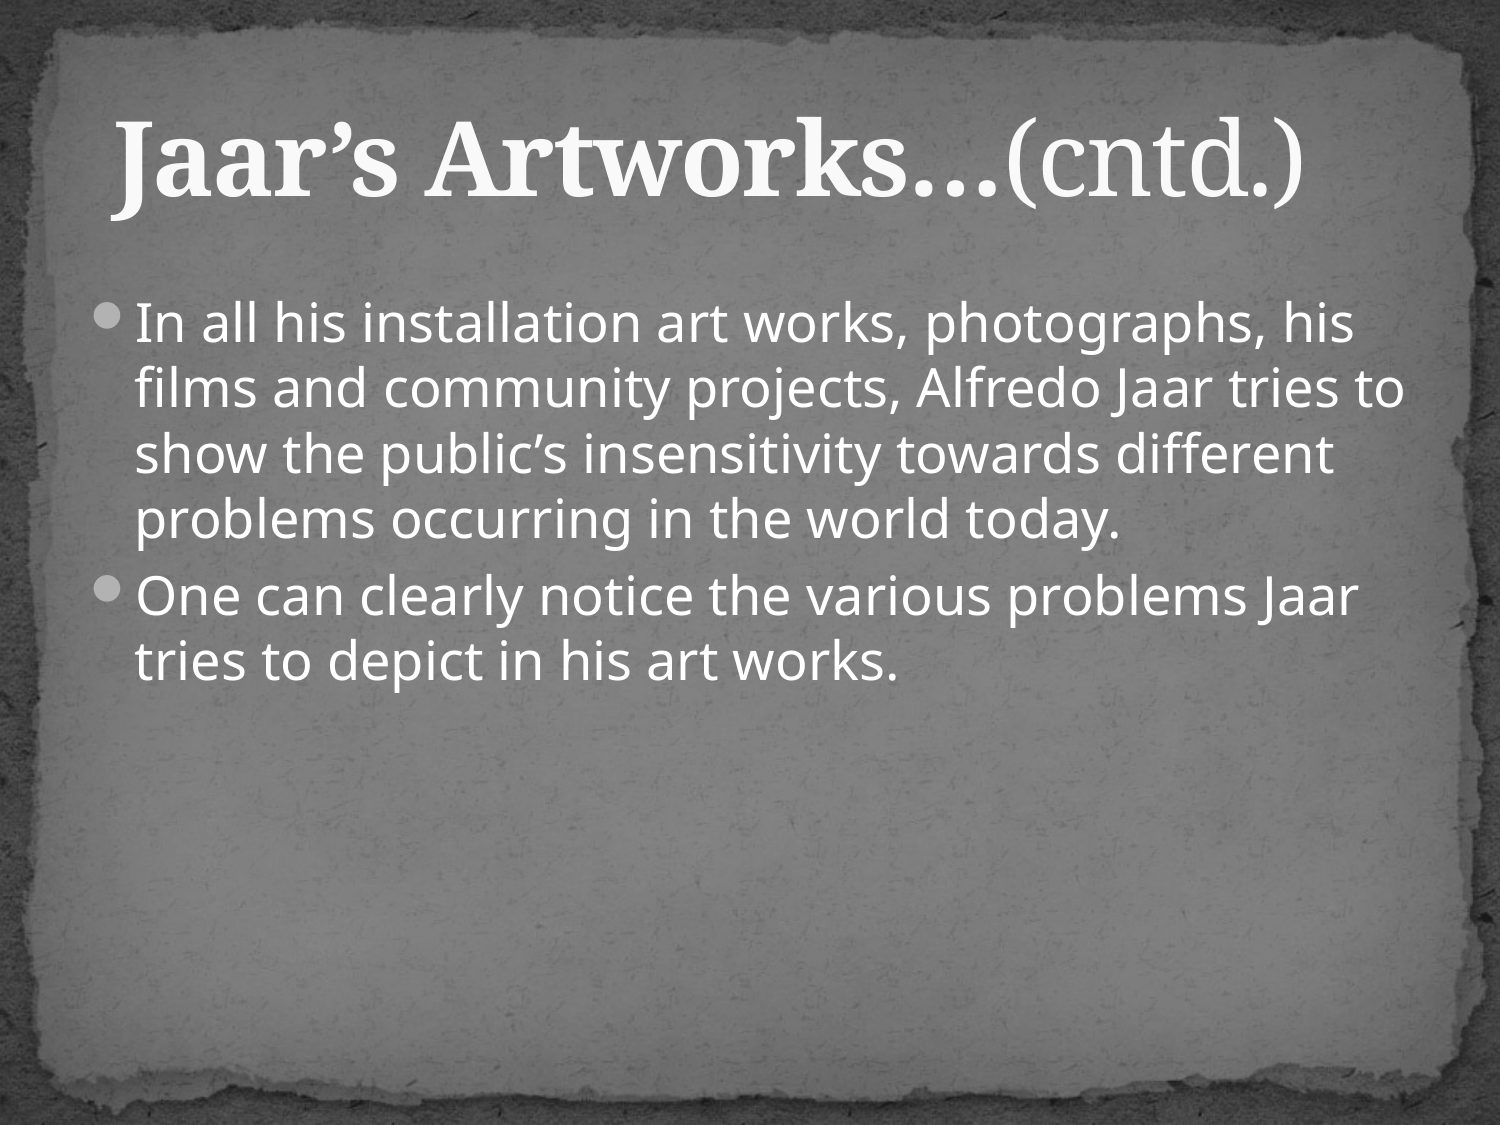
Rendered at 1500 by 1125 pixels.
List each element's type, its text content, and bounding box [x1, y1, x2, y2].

list In all his installation art works, photographs, his films and community projects, Alfredo Jaar tries to show the public’s insensitivity towards different problems occurring in the world today. One can clearly notice the various problems Jaar tries to depict in his art works. [75, 281, 1425, 1032]
title Jaar’s Artworks…(cntd.) [98, 24, 1500, 225]
